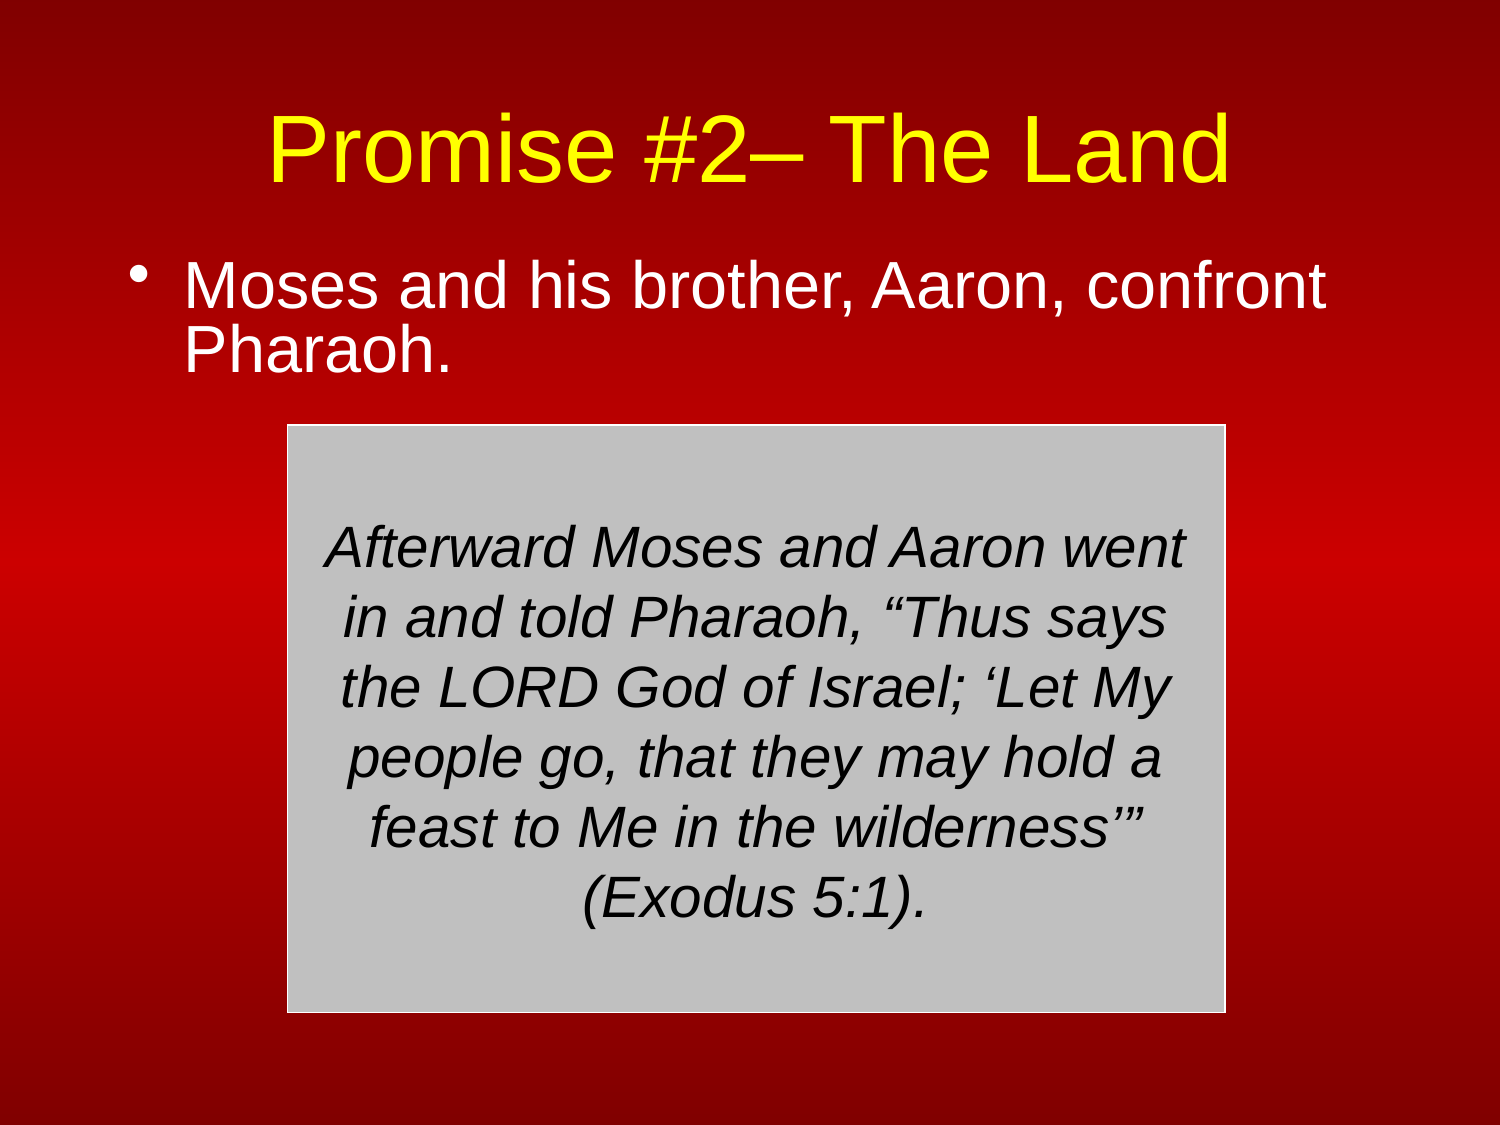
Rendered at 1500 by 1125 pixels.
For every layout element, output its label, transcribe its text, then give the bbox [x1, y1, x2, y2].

list Moses and his brother, Aaron, confront Pharaoh. [112, 249, 1388, 388]
title Promise #2– The Land [37, 50, 1463, 238]
text_box Afterward Moses and Aaron went in and told Pharaoh, “Thus says the LORD God of Israel; ‘Let My people go, that they may hold a feast to Me in the wilderness’” (Exodus 5:1). [287, 424, 1225, 1013]
